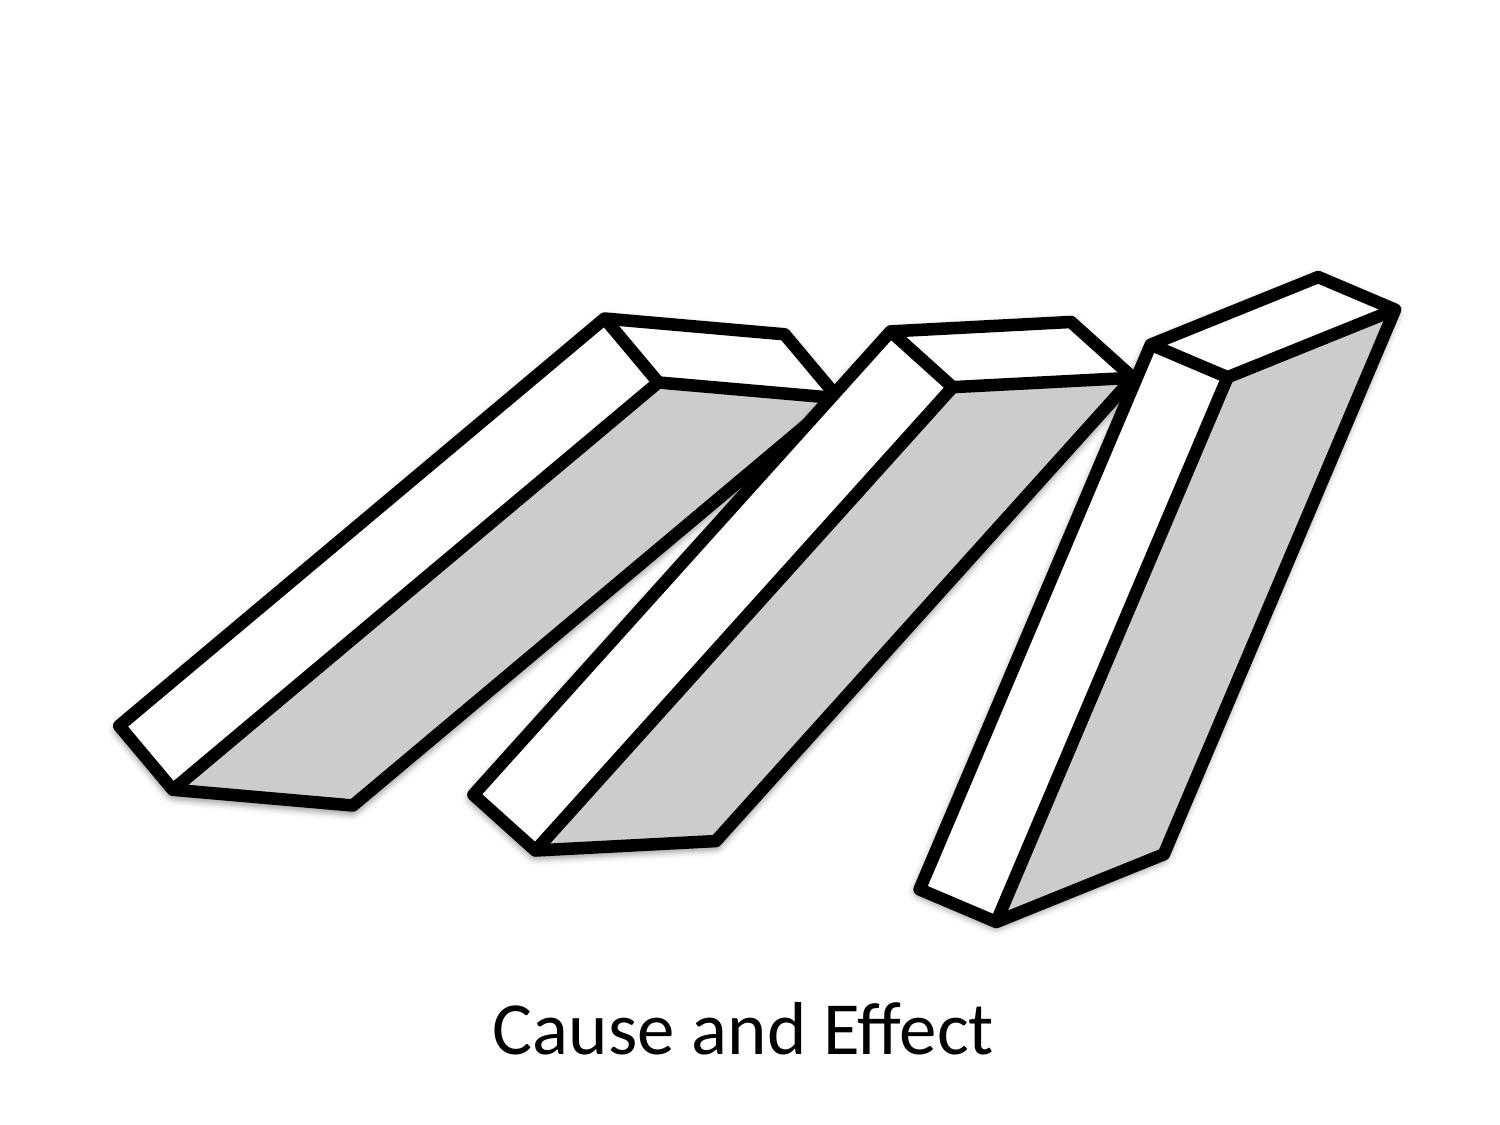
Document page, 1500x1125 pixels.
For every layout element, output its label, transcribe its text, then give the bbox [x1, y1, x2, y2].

text_box [118, 317, 833, 807]
text_box [472, 321, 1133, 852]
text_box Cause and Effect [478, 971, 1010, 1077]
text_box [918, 276, 1396, 923]
